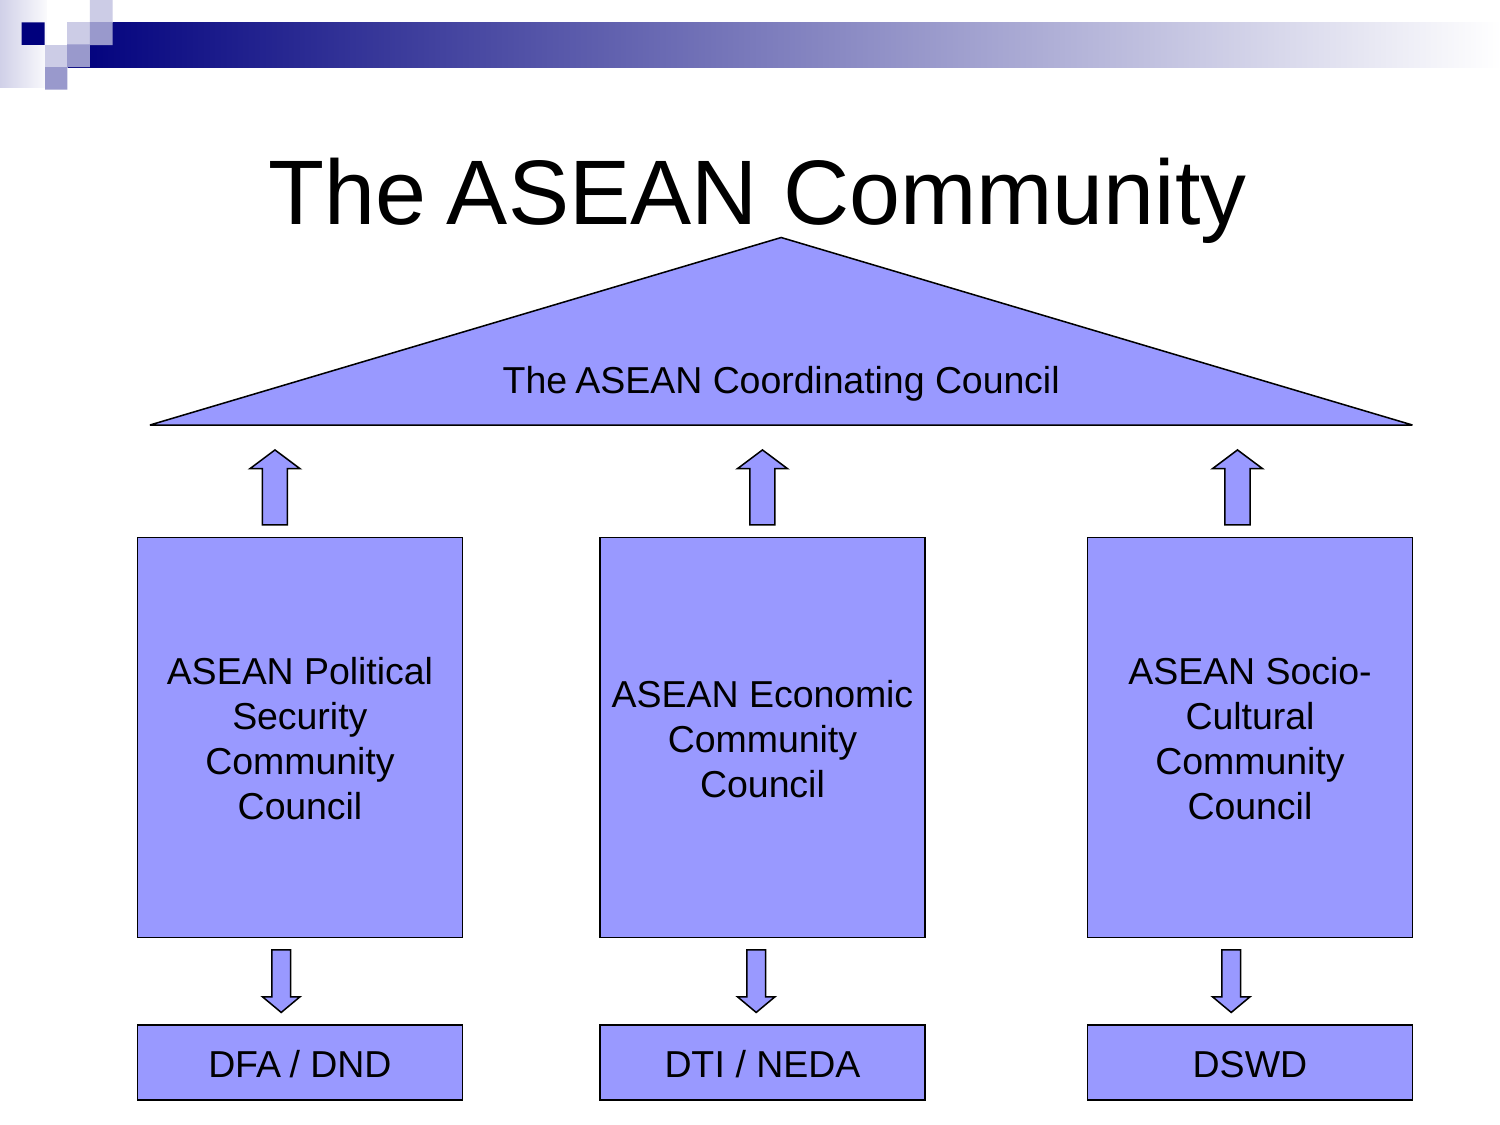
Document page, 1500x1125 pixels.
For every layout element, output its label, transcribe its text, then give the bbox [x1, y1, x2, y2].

text_box DFA / DND [137, 1024, 463, 1100]
title The ASEAN Community [74, 74, 1426, 301]
text_box [249, 449, 301, 525]
text_box ASEAN Political Security Community Council [137, 537, 463, 938]
text_box ASEAN Economic Community Council [600, 537, 925, 938]
text_box [262, 949, 301, 1013]
text_box ASEAN Socio- Cultural Community Council [1087, 537, 1413, 938]
text_box [1212, 949, 1251, 1013]
text_box DSWD [1087, 1024, 1413, 1100]
text_box [1212, 449, 1263, 525]
text_box [737, 949, 775, 1013]
text_box The ASEAN Coordinating Council [149, 237, 1413, 426]
text_box DTI / NEDA [600, 1024, 925, 1100]
text_box [737, 449, 788, 525]
